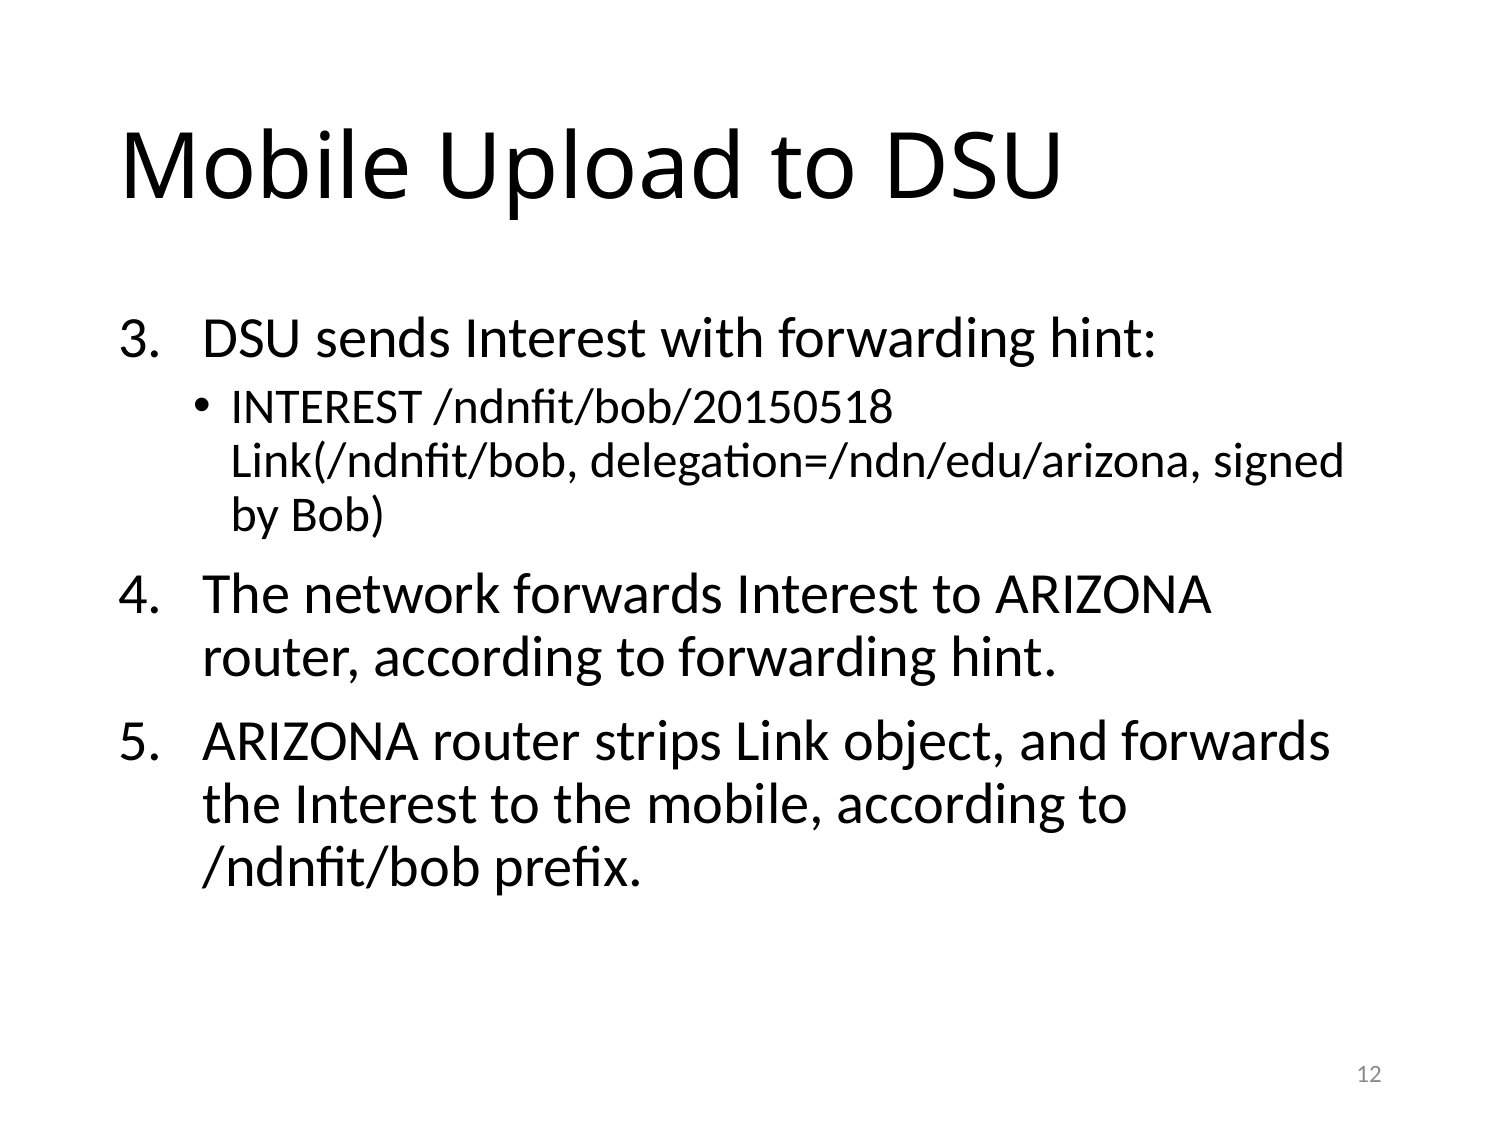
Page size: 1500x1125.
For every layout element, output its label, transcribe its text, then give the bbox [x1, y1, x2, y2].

slide_number 12 [1059, 1042, 1397, 1103]
list DSU sends Interest with forwarding hint: INTEREST /ndnfit/bob/20150518 Link(/ndnfit/bob, delegation=/ndn/edu/arizona, signed by Bob) The network forwards Interest to ARIZONA router, according to forwarding hint. ARIZONA router strips Link object, and forwards the Interest to the mobile, according to /ndnfit/bob prefix. [103, 299, 1397, 1014]
title Mobile Upload to DSU [103, 59, 1397, 278]
